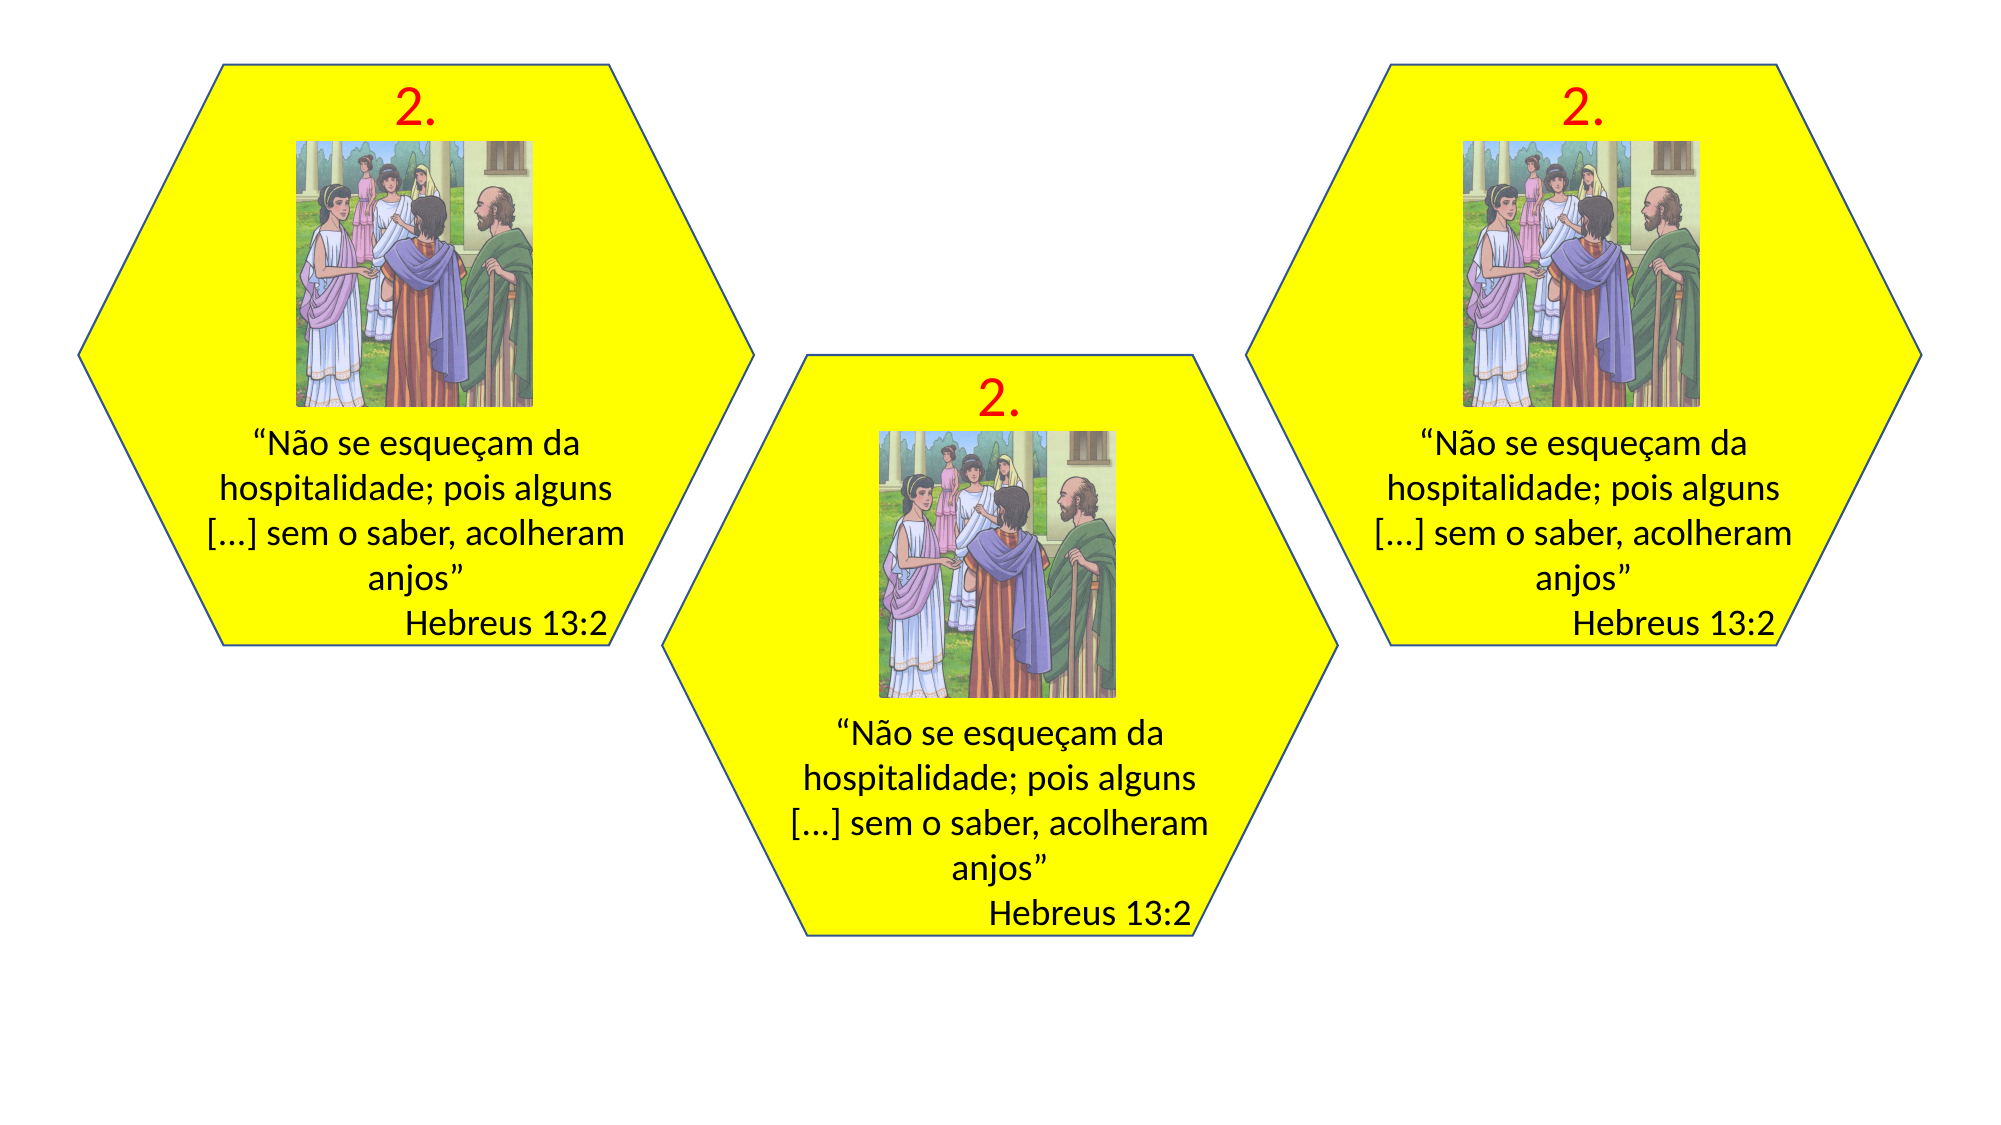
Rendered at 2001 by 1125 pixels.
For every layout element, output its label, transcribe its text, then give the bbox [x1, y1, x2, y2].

text_box 2. “Não se esqueçam da hospitalidade; pois alguns [...] sem o saber, acolheram anjos” Hebreus 13:2 . [1244, 63, 1923, 647]
picture [295, 141, 533, 407]
picture [1463, 141, 1700, 407]
picture [879, 431, 1116, 698]
text_box 2. “Não se esqueçam da hospitalidade; pois alguns [...] sem o saber, acolheram anjos” Hebreus 13:2 . [77, 63, 756, 647]
text_box 2. “Não se esqueçam da hospitalidade; pois alguns [...] sem o saber, acolheram anjos” Hebreus 13:2 . [660, 353, 1339, 937]
